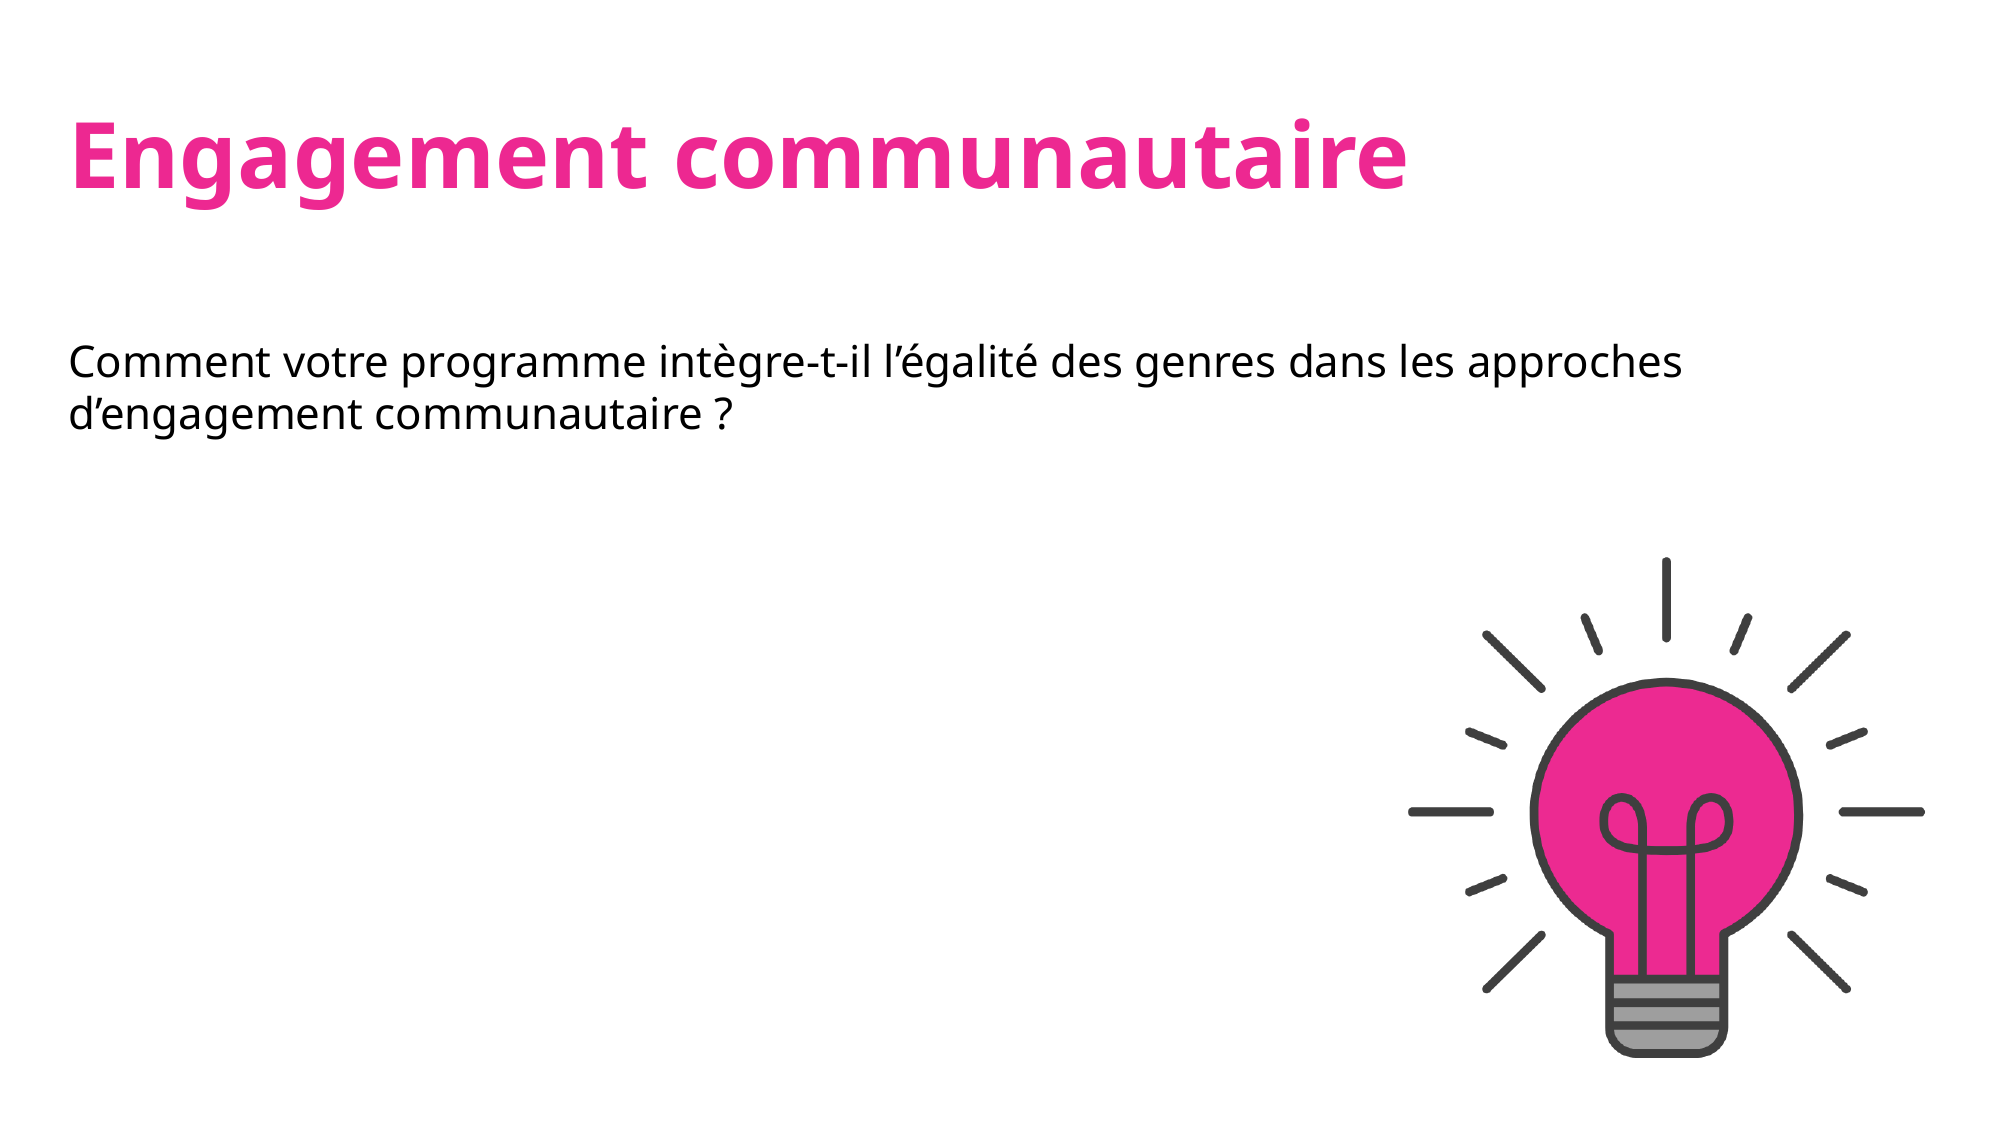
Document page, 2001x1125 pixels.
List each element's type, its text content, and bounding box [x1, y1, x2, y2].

picture [1393, 534, 1942, 1083]
title Engagement communautaire [68, 97, 1932, 223]
list Comment votre programme intègre-t-il l’égalité des genres dans les approches d’engagement communautaire ? [68, 333, 1795, 1000]
